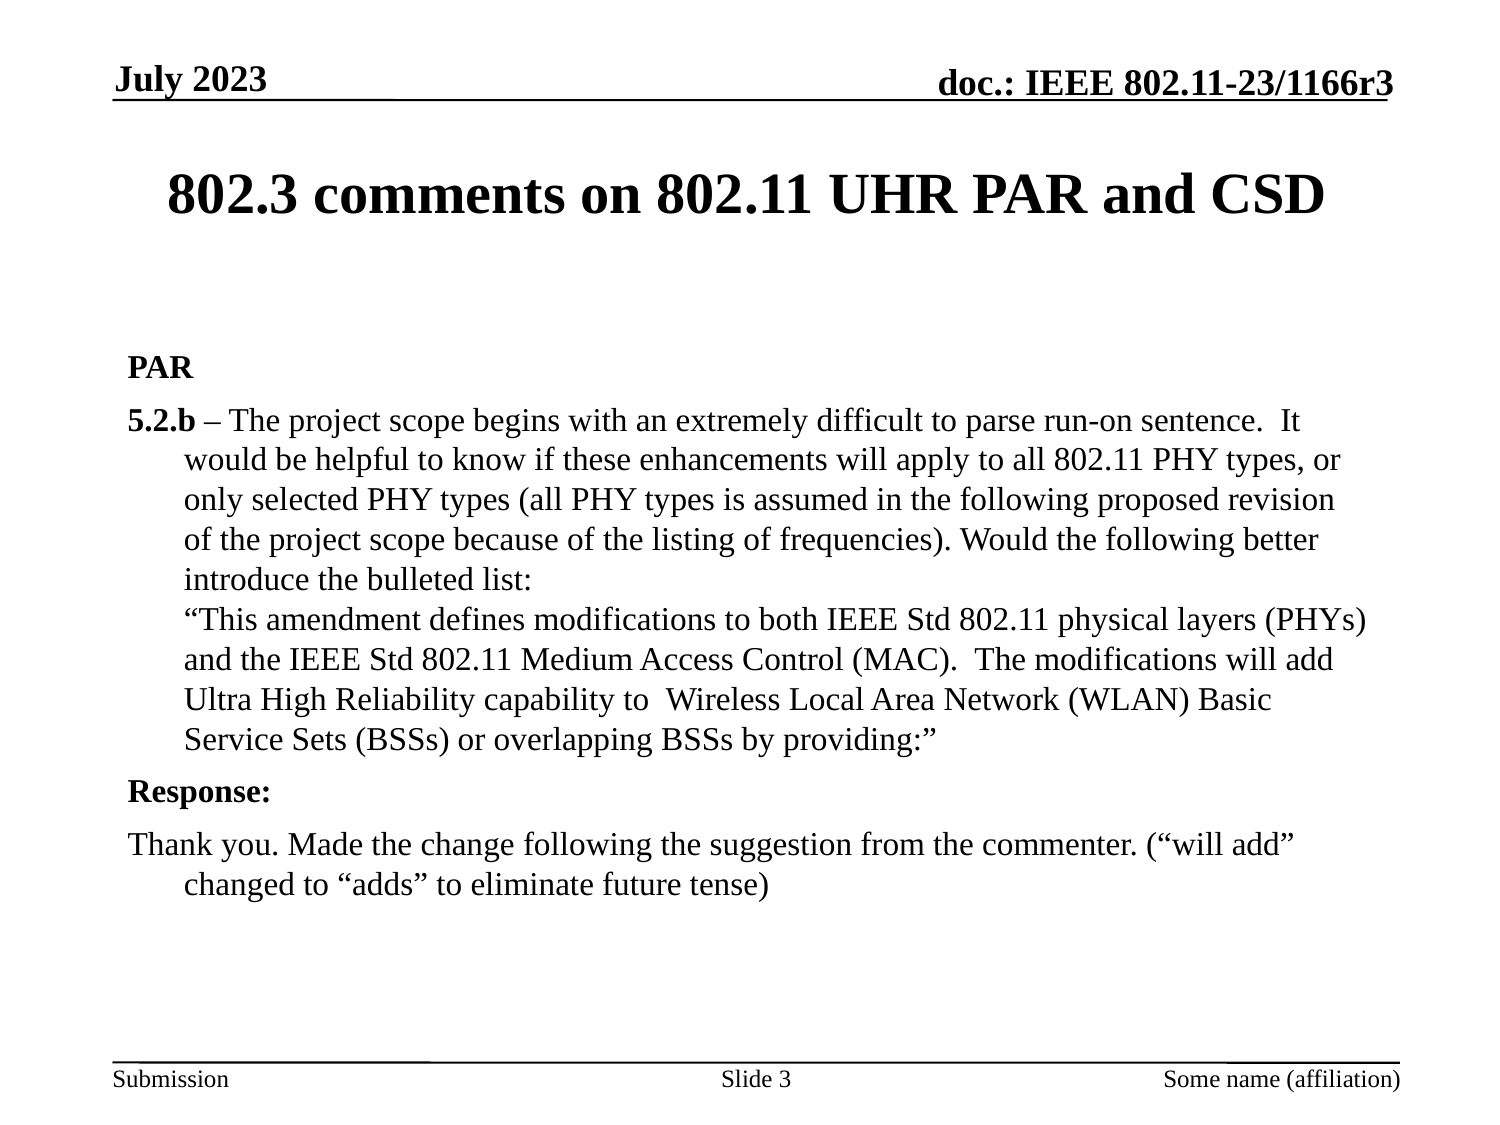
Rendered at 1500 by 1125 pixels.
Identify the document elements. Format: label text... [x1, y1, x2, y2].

list PAR 5.2.b – The project scope begins with an extremely difficult to parse run-on sentence. It would be helpful to know if these enhancements will apply to all 802.11 PHY types, or only selected PHY types (all PHY types is assumed in the following proposed revision of the project scope because of the listing of frequencies). Would the following better introduce the bulleted list: “This amendment defines modifications to both IEEE Std 802.11 physical layers (PHYs) and the IEEE Std 802.11 Medium Access Control (MAC). The modifications will add Ultra High Reliability capability to Wireless Local Area Network (WLAN) Basic Service Sets (BSSs) or overlapping BSSs by providing:” Response: Thank you. Made the change following the suggestion from the commenter. (“will add” changed to “adds” to eliminate future tense) [112, 337, 1388, 988]
footer Some name (affiliation) [878, 1061, 1402, 1093]
title 802.3 comments on 802.11 UHR PAR and CSD [93, 124, 1402, 257]
slide_number Slide 3 [712, 1061, 800, 1123]
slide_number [114, 54, 423, 100]
